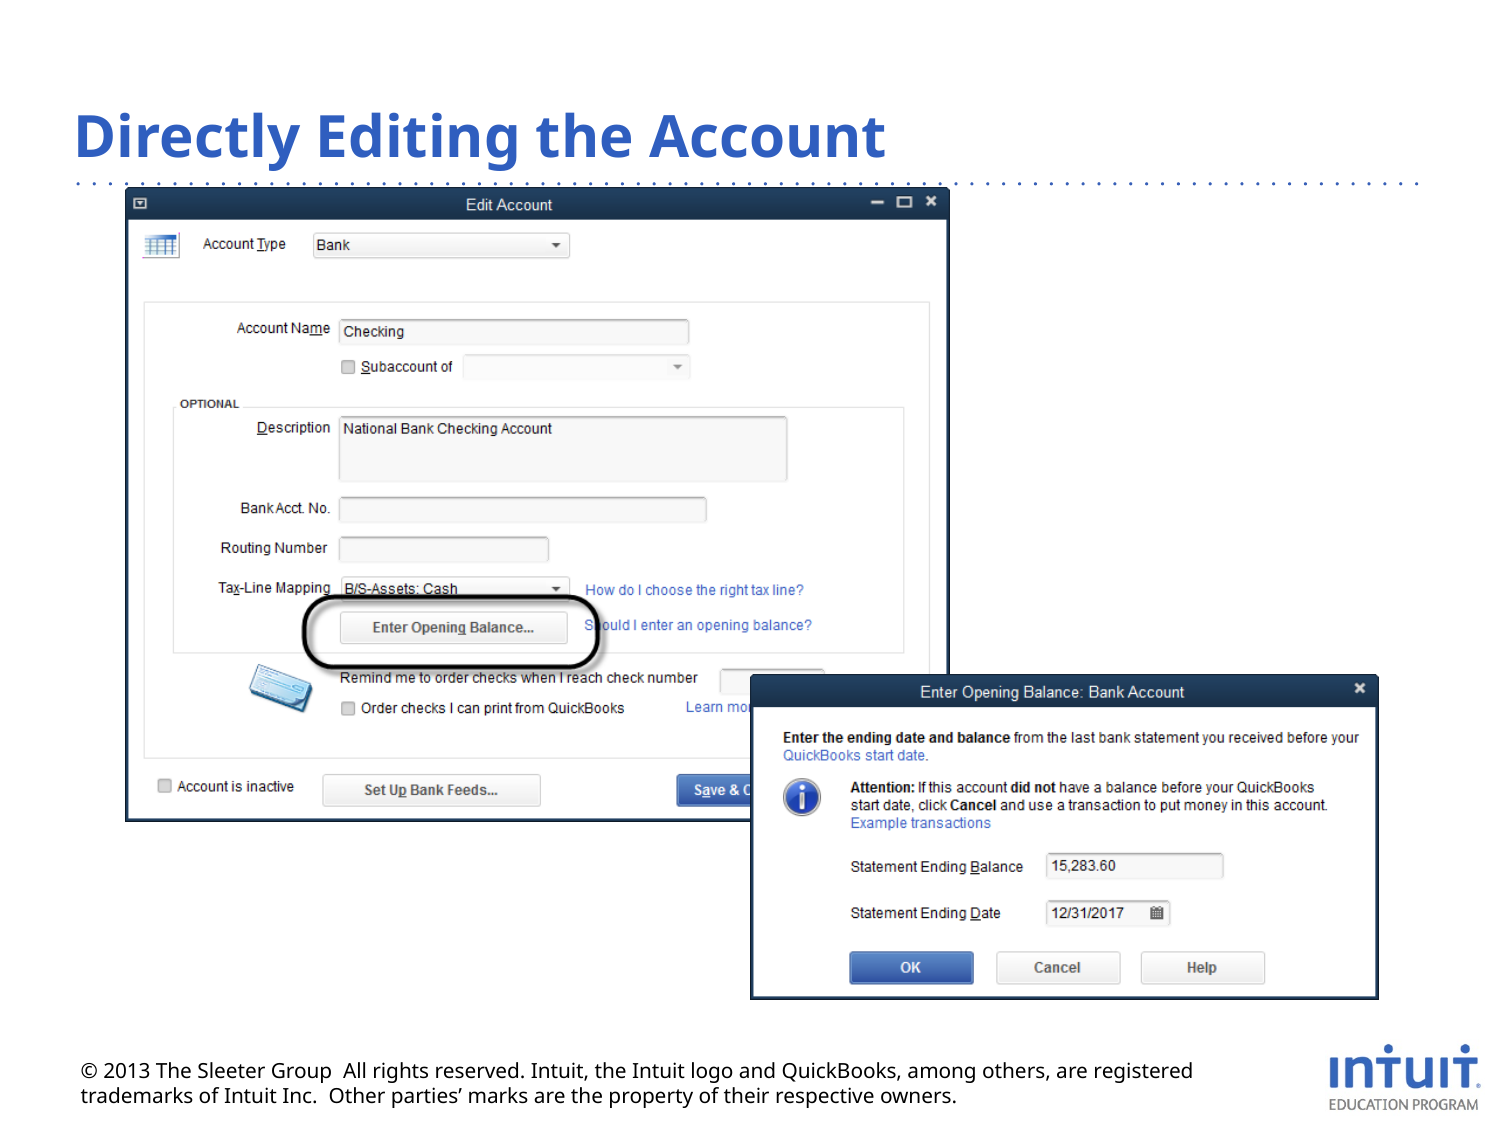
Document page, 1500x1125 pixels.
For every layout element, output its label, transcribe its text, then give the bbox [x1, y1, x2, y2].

picture [124, 187, 1379, 1001]
picture [1325, 1039, 1485, 1116]
title Directly Editing the Account [73, 62, 1424, 169]
